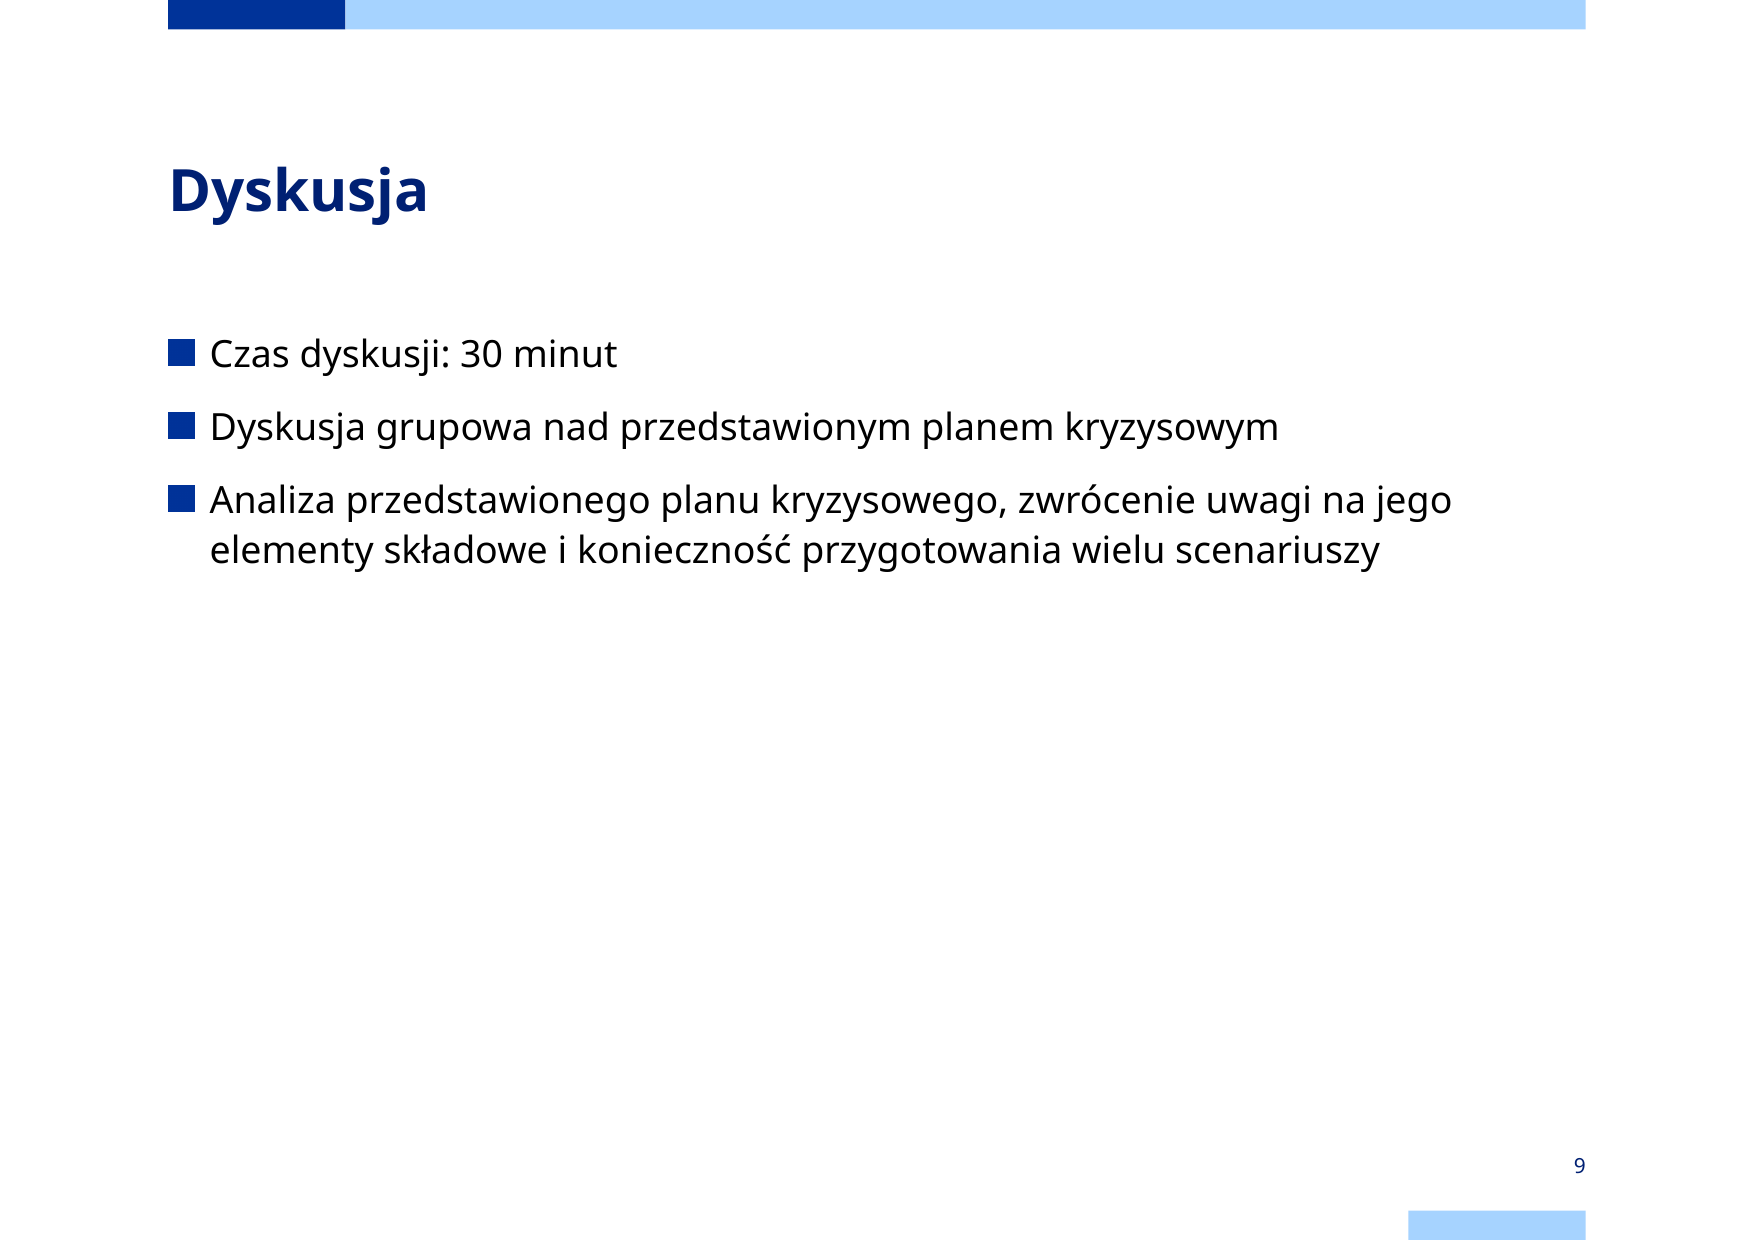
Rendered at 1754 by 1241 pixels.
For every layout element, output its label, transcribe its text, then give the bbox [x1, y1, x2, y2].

picture [168, 412, 195, 439]
picture [168, 339, 195, 366]
list Czas dyskusji: 30 minut Dyskusja grupowa nad przedstawionym planem kryzysowym Analiza przedstawionego planu kryzysowego, zwrócenie uwagi na jego elementy składowe i konieczność przygotowania wielu scenariuszy [168, 324, 1586, 1093]
title Dyskusja [168, 147, 1586, 324]
picture [168, 485, 195, 512]
slide_number 9 [1408, 1151, 1586, 1182]
